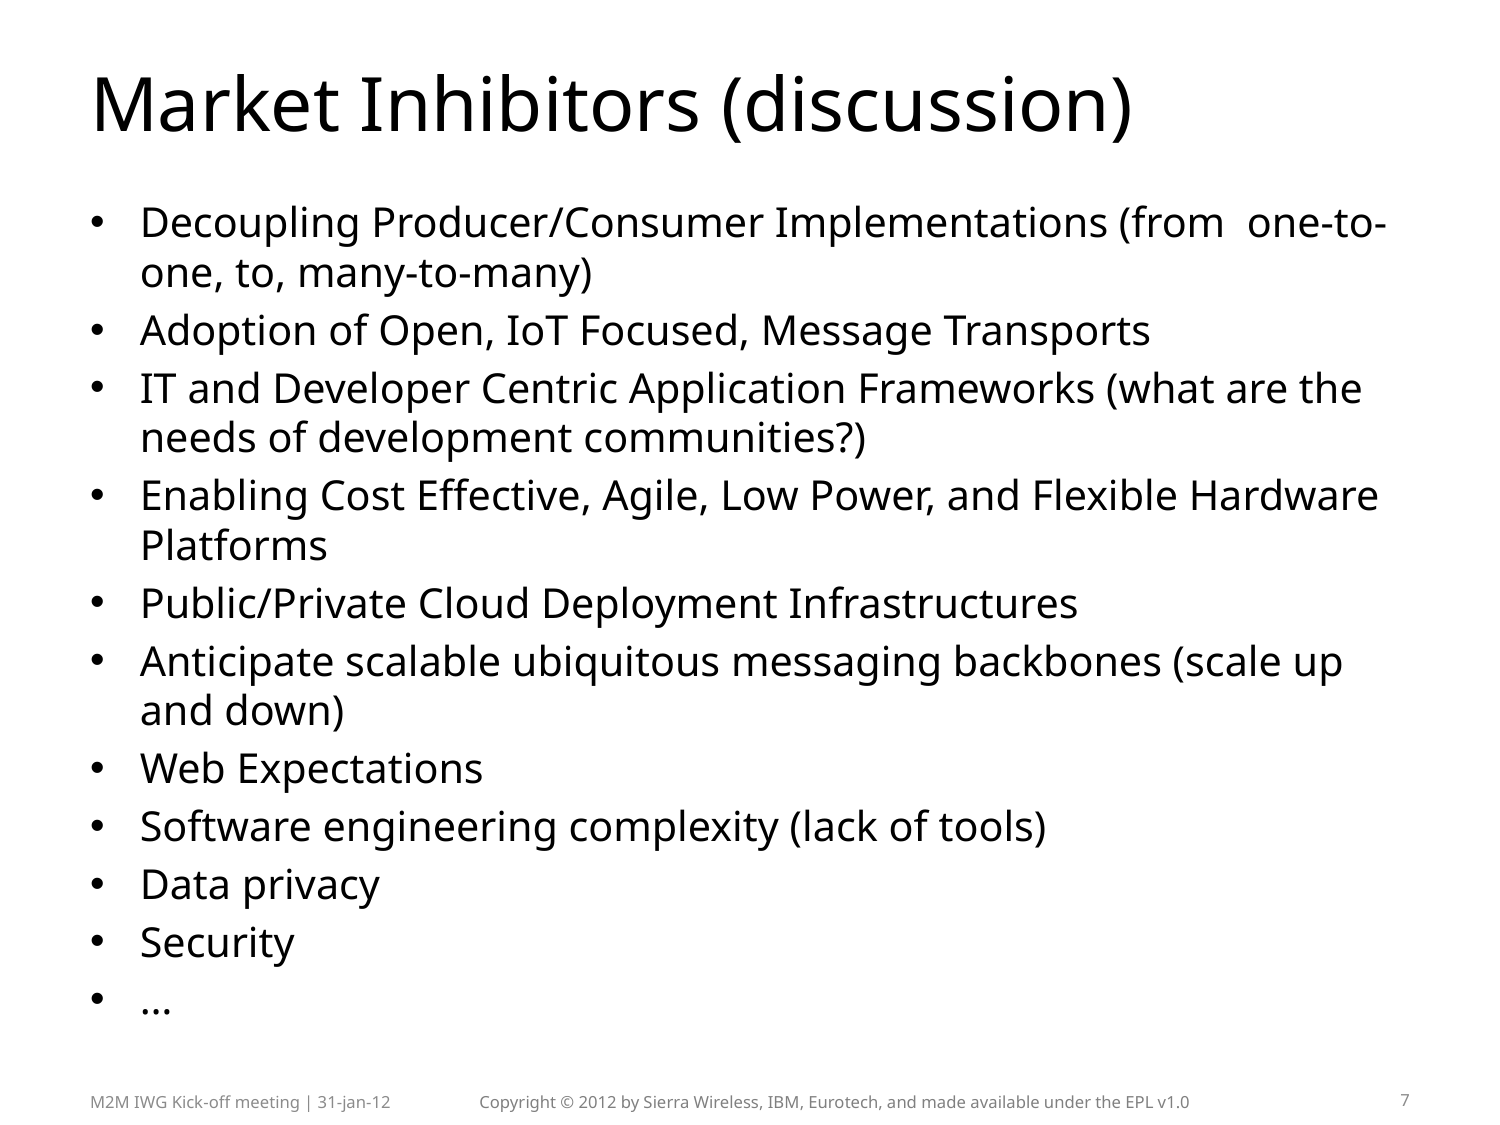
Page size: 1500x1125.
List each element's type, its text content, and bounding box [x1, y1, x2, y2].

list Decoupling Producer/Consumer Implementations (from one-to-one, to, many-to-many) Adoption of Open, IoT Focused, Message Transports IT and Developer Centric Application Frameworks (what are the needs of development communities?) Enabling Cost Effective, Agile, Low Power, and Flexible Hardware Platforms Public/Private Cloud Deployment Infrastructures Anticipate scalable ubiquitous messaging backbones (scale up and down) Web Expectations Software engineering complexity (lack of tools) Data privacy Security … [74, 188, 1426, 1043]
slide_number 7 [1288, 1083, 1425, 1121]
title Market Inhibitors (discussion) [74, 44, 1482, 158]
slide_number M2M IWG Kick-off meeting | 31-jan-12 [75, 1083, 453, 1121]
footer Copyright © 2012 by Sierra Wireless, IBM, Eurotech, and made available under the EPL v1.0 [464, 1083, 1262, 1121]
